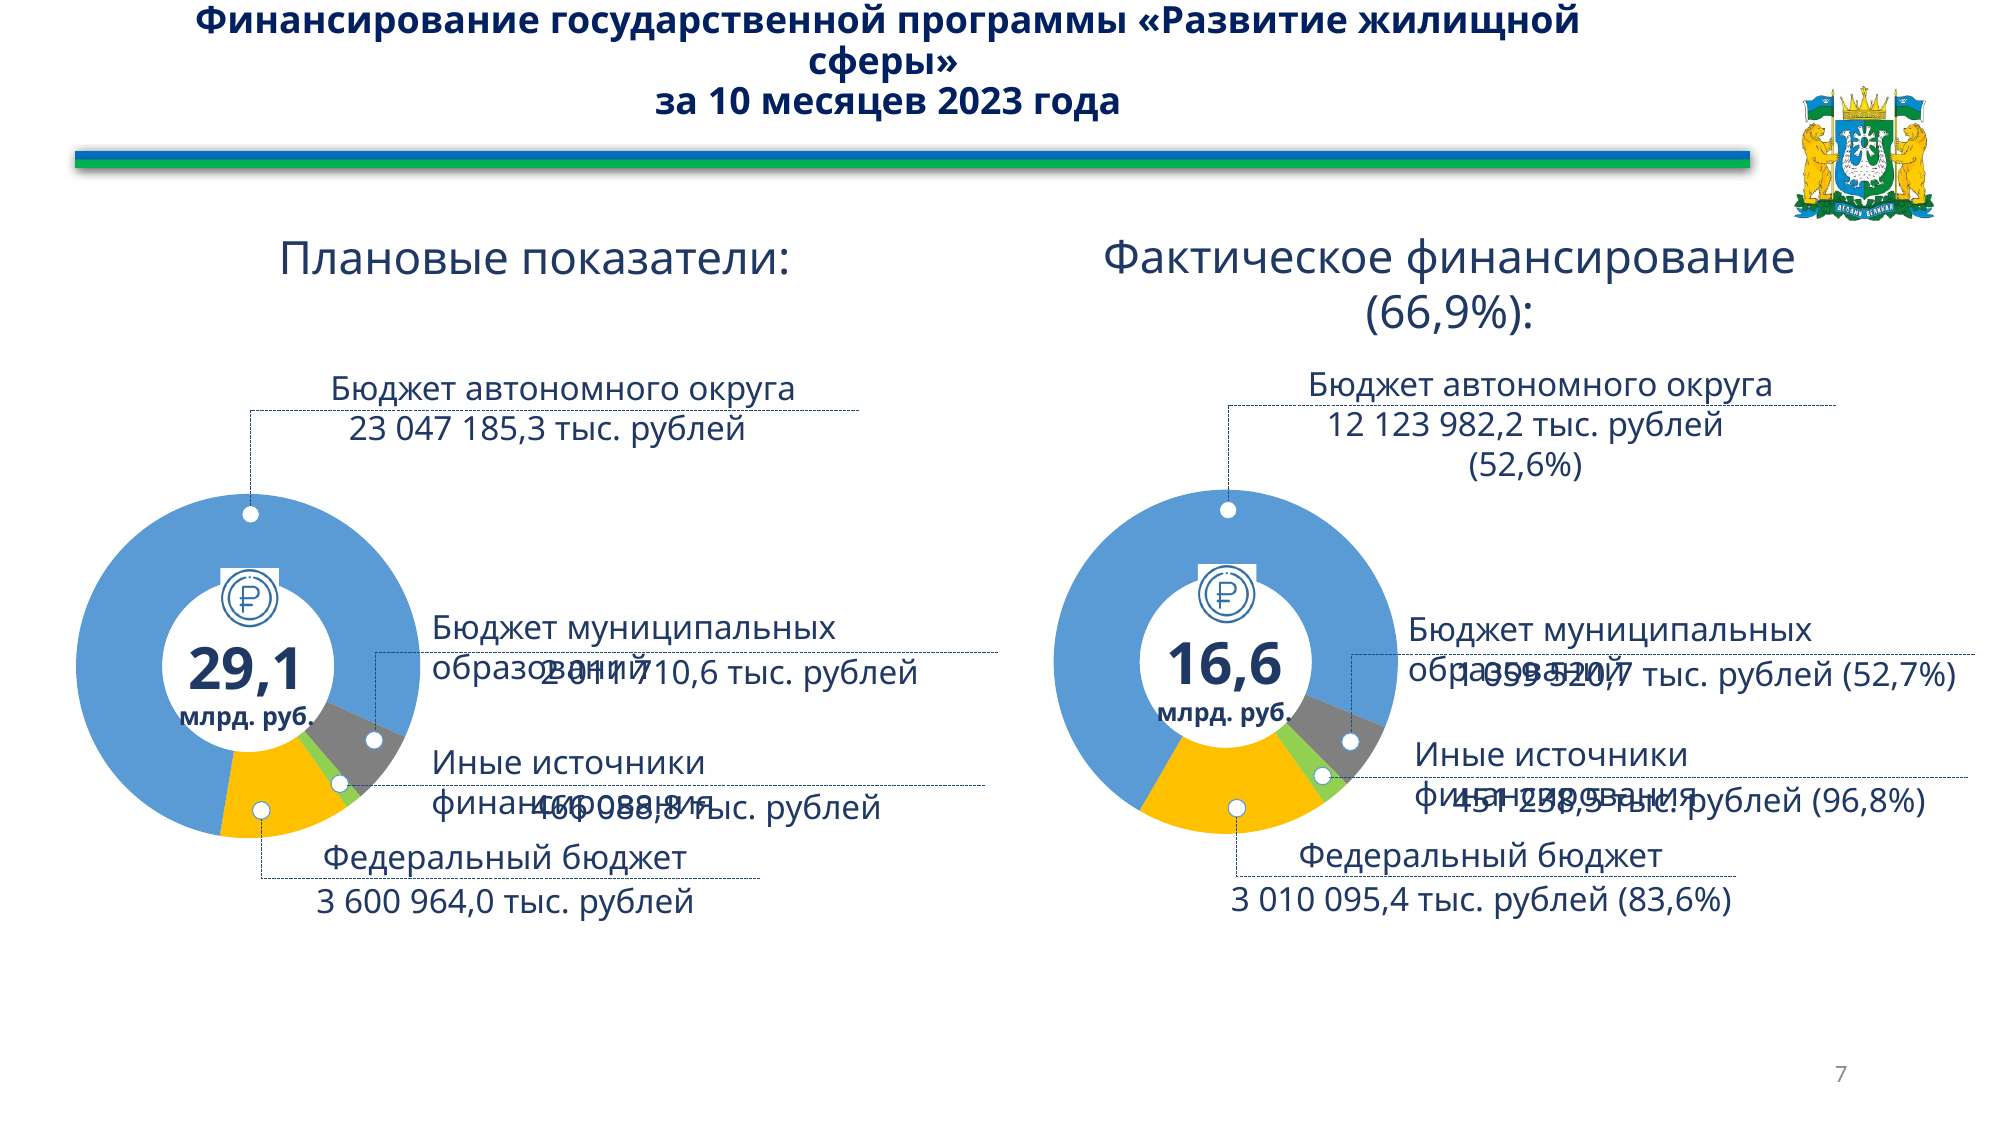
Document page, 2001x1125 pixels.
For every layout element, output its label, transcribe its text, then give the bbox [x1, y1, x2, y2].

text_box Фактическое финансирование (66,9%): [1022, 220, 1878, 346]
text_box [1341, 600, 1988, 751]
text_box Финансирование государственной программы «Развитие жилищной сферы» за 10 месяцев 2023 года [139, 15, 1638, 131]
slide_number 7 [1412, 1042, 1863, 1103]
picture [1794, 86, 1934, 221]
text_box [1313, 725, 1983, 827]
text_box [1219, 355, 1864, 519]
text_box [219, 801, 793, 929]
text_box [1195, 799, 1768, 927]
picture [1197, 564, 1257, 624]
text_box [74, 151, 1750, 169]
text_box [330, 733, 1001, 835]
chart [1023, 451, 1439, 852]
text_box Плановые показатели: [107, 220, 963, 291]
chart [46, 455, 462, 856]
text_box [241, 359, 886, 524]
picture [220, 568, 279, 628]
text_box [365, 599, 1012, 750]
